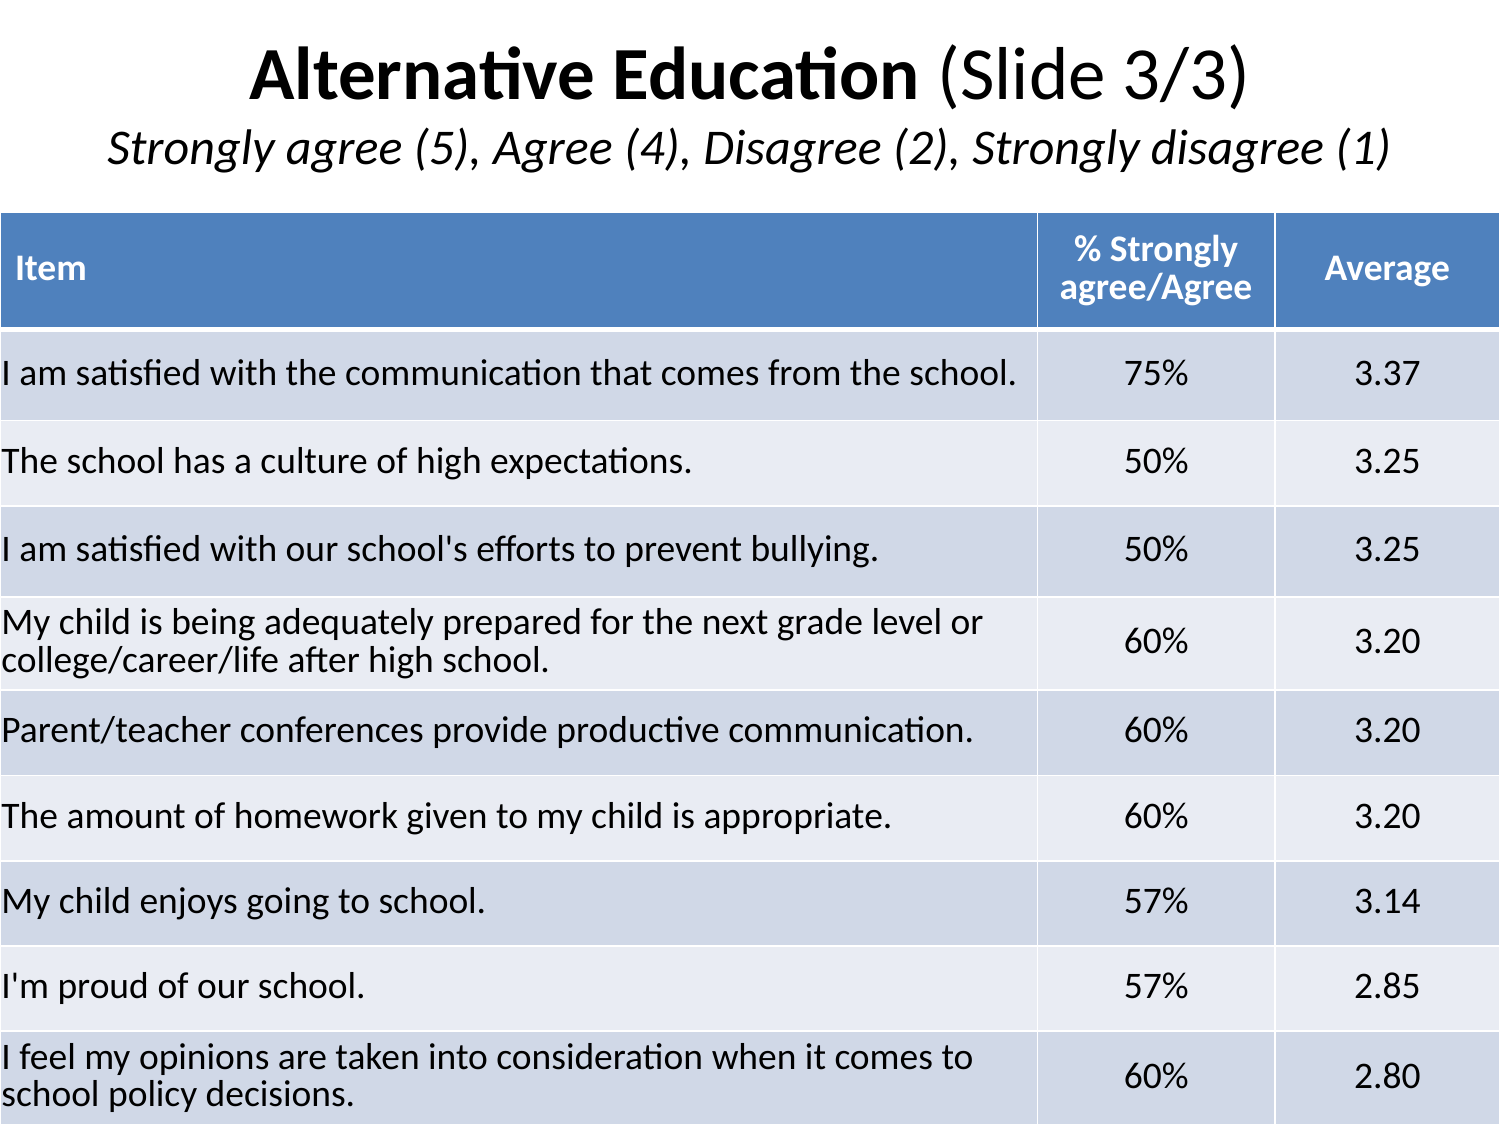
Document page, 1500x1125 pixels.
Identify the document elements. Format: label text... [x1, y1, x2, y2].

table_cell My child is being adequately prepared for the next grade level or college/career/life after high school. [1, 598, 1037, 689]
table_cell 50% [1038, 507, 1274, 596]
table_cell 3.25 [1276, 507, 1499, 596]
table_cell My child enjoys going to school. [1, 862, 1037, 945]
table_cell 50% [1038, 421, 1274, 505]
table_cell 2.80 [1276, 1032, 1499, 1124]
table_cell I feel my opinions are taken into consideration when it comes to school policy decisions. [1, 1032, 1037, 1124]
table_header % Strongly agree/Agree [1038, 213, 1274, 327]
table_cell 60% [1038, 776, 1274, 860]
table_header Average [1276, 213, 1499, 327]
table_cell 57% [1038, 862, 1274, 945]
table_cell 3.20 [1276, 691, 1499, 775]
table_cell 3.14 [1276, 862, 1499, 945]
title Alternative Education (Slide 3/3) Strongly agree (5), Agree (4), Disagree (2), Strongly disagree (1) [0, 0, 1500, 200]
table_cell I am satisfied with our school's efforts to prevent bullying. [1, 507, 1037, 596]
table_cell Parent/teacher conferences provide productive communication. [1, 691, 1037, 775]
table_cell 57% [1038, 947, 1274, 1030]
table_cell The amount of homework given to my child is appropriate. [1, 776, 1037, 860]
table_cell 3.20 [1276, 776, 1499, 860]
table_cell 3.37 [1276, 332, 1499, 420]
table_cell I am satisfied with the communication that comes from the school. [1, 332, 1037, 420]
table_cell 60% [1038, 691, 1274, 775]
table_cell 2.85 [1276, 947, 1499, 1030]
table_cell 60% [1038, 598, 1274, 689]
table_cell I'm proud of our school. [1, 947, 1037, 1030]
table_cell 60% [1038, 1032, 1274, 1124]
table_cell 75% [1038, 332, 1274, 420]
table_cell 3.20 [1276, 598, 1499, 689]
table_header Item [1, 213, 1037, 327]
table_cell The school has a culture of high expectations. [1, 421, 1037, 505]
table_cell 3.25 [1276, 421, 1499, 505]
